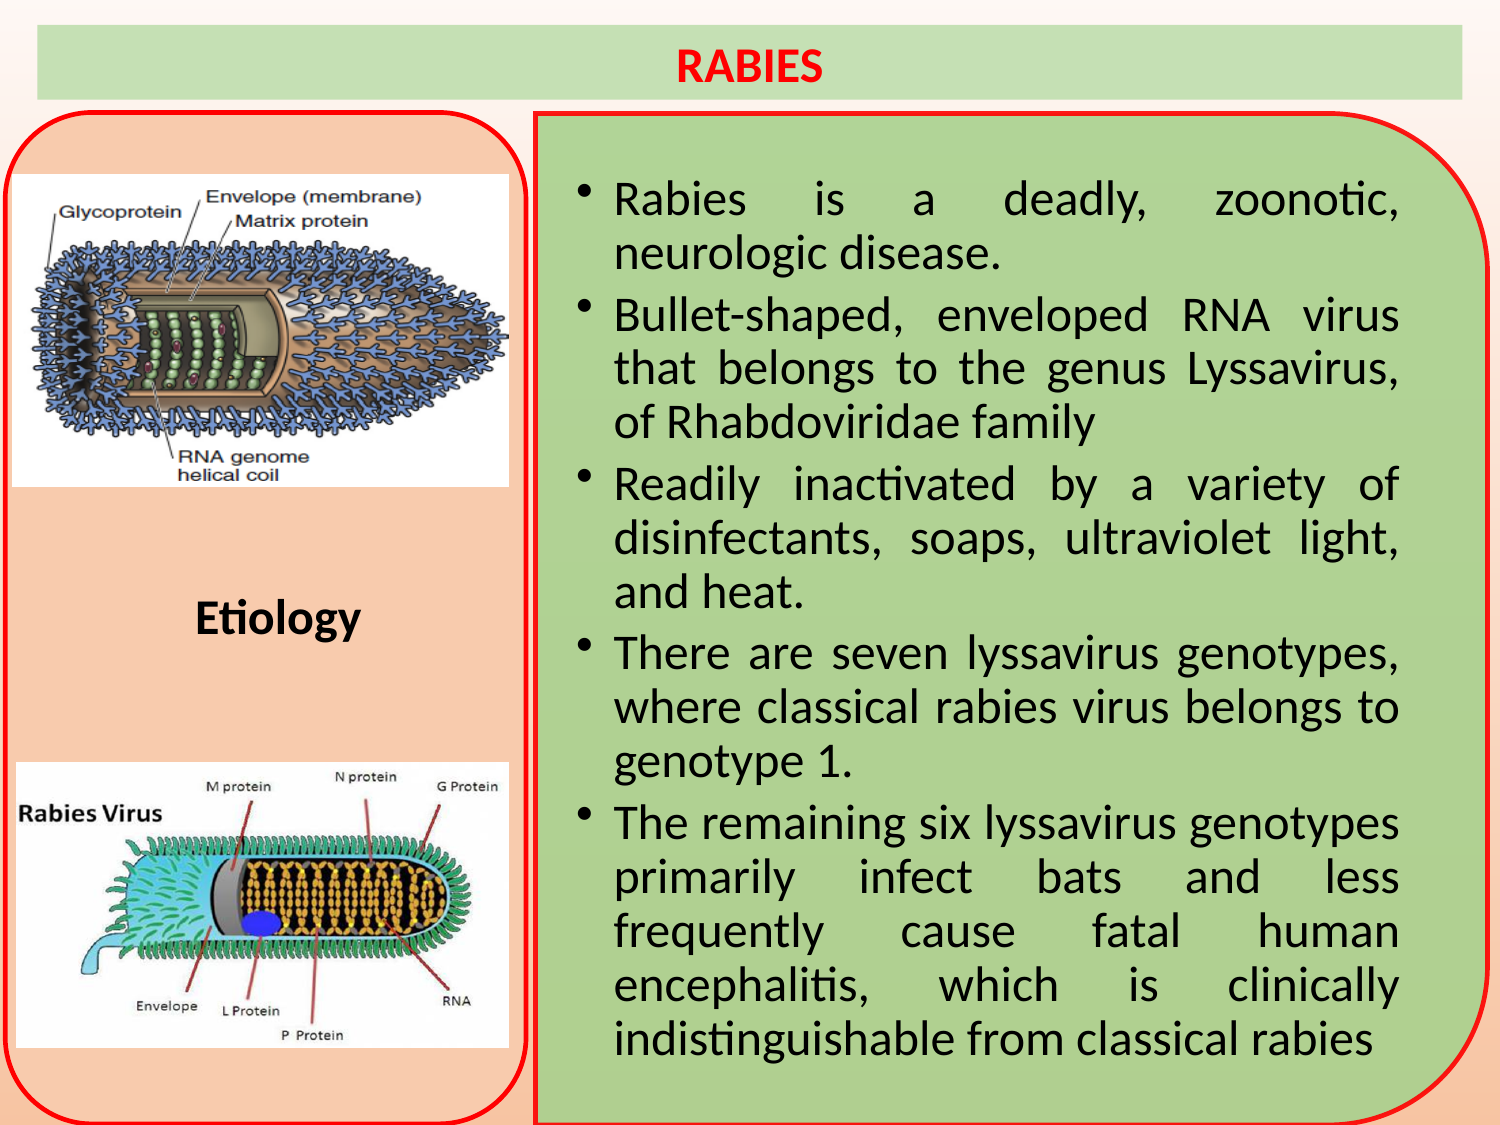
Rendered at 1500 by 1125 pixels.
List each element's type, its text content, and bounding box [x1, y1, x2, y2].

text_box RABIES [37, 24, 1463, 100]
picture [12, 174, 509, 487]
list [0, 112, 1488, 1125]
picture [15, 762, 509, 1125]
